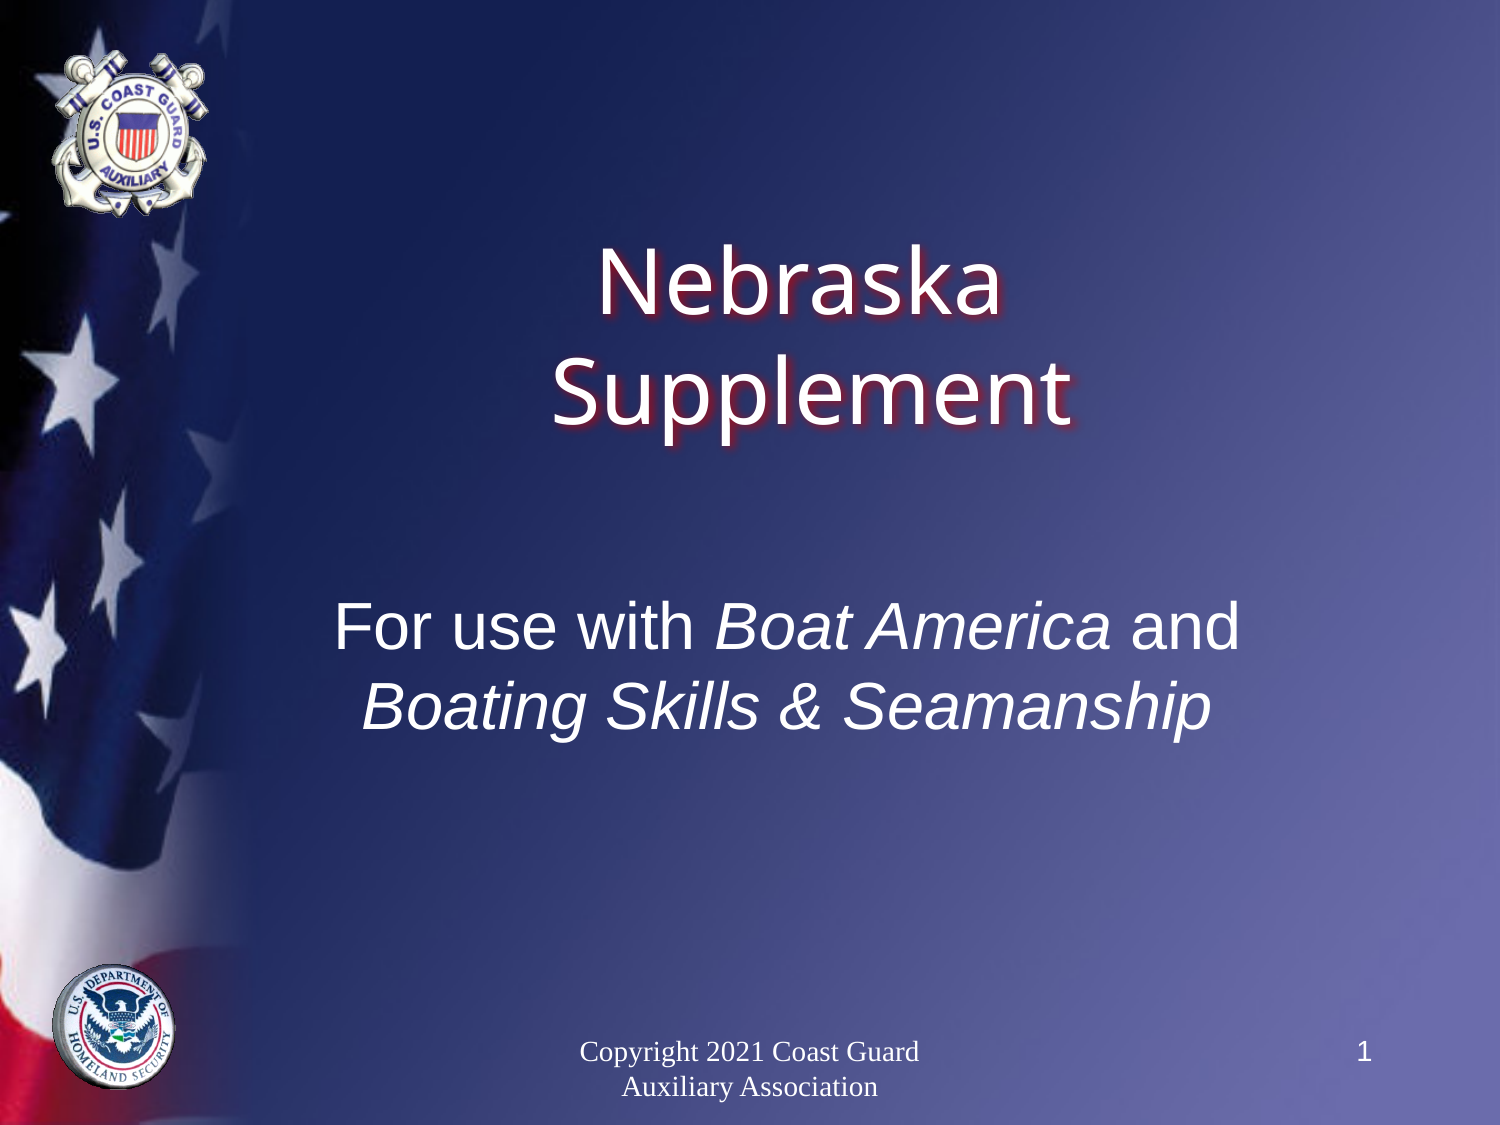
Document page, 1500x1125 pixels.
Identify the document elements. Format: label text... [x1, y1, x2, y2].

footer Copyright 2021 Coast Guard Auxiliary Association [512, 1024, 988, 1103]
slide_number 1 [1037, 1024, 1388, 1103]
picture [0, 0, 1500, 1125]
title Nebraska Supplement [162, 212, 1438, 454]
subtitle For use with Boat America and Boating Skills & Seamanship [262, 575, 1313, 863]
